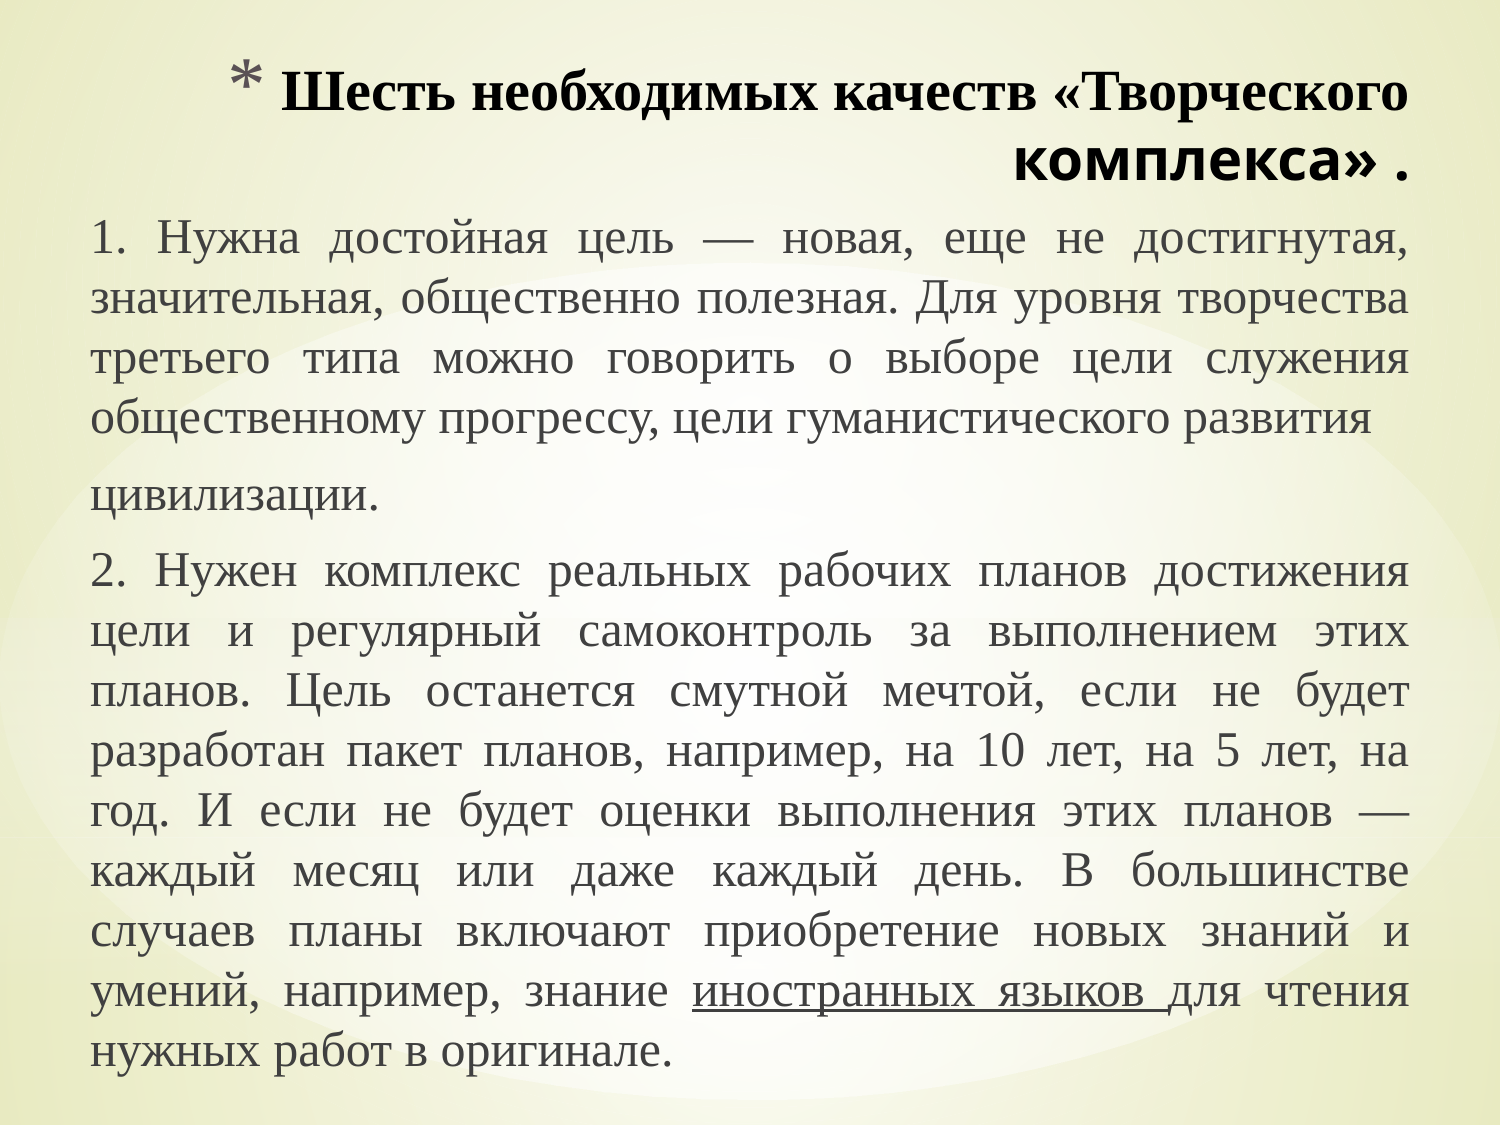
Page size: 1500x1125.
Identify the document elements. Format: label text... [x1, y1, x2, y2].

list 1. Нужна достойная цель — новая, еще не достигнутая, значительная, общественно полезная. Для уровня творчества третьего типа можно говорить о выборе цели служения общественному прогрессу, цели гуманистического развития цивилизации. 2. Нужен комплекс реальных рабочих планов достижения цели и регулярный самоконтроль за выполнением этих планов. Цель останется смутной мечтой, если не будет разработан пакет планов, например, на 10 лет, на 5 лет, на год. И если не будет оценки выполнения этих планов — каждый месяц или даже каждый день. В большинстве случаев планы включают приобретение новых знаний и умений, например, знание иностранных языков для чтения нужных работ в оригинале. [75, 196, 1425, 1005]
title Шесть необходимых качеств «Творческого комплекса» . [75, 45, 1425, 196]
